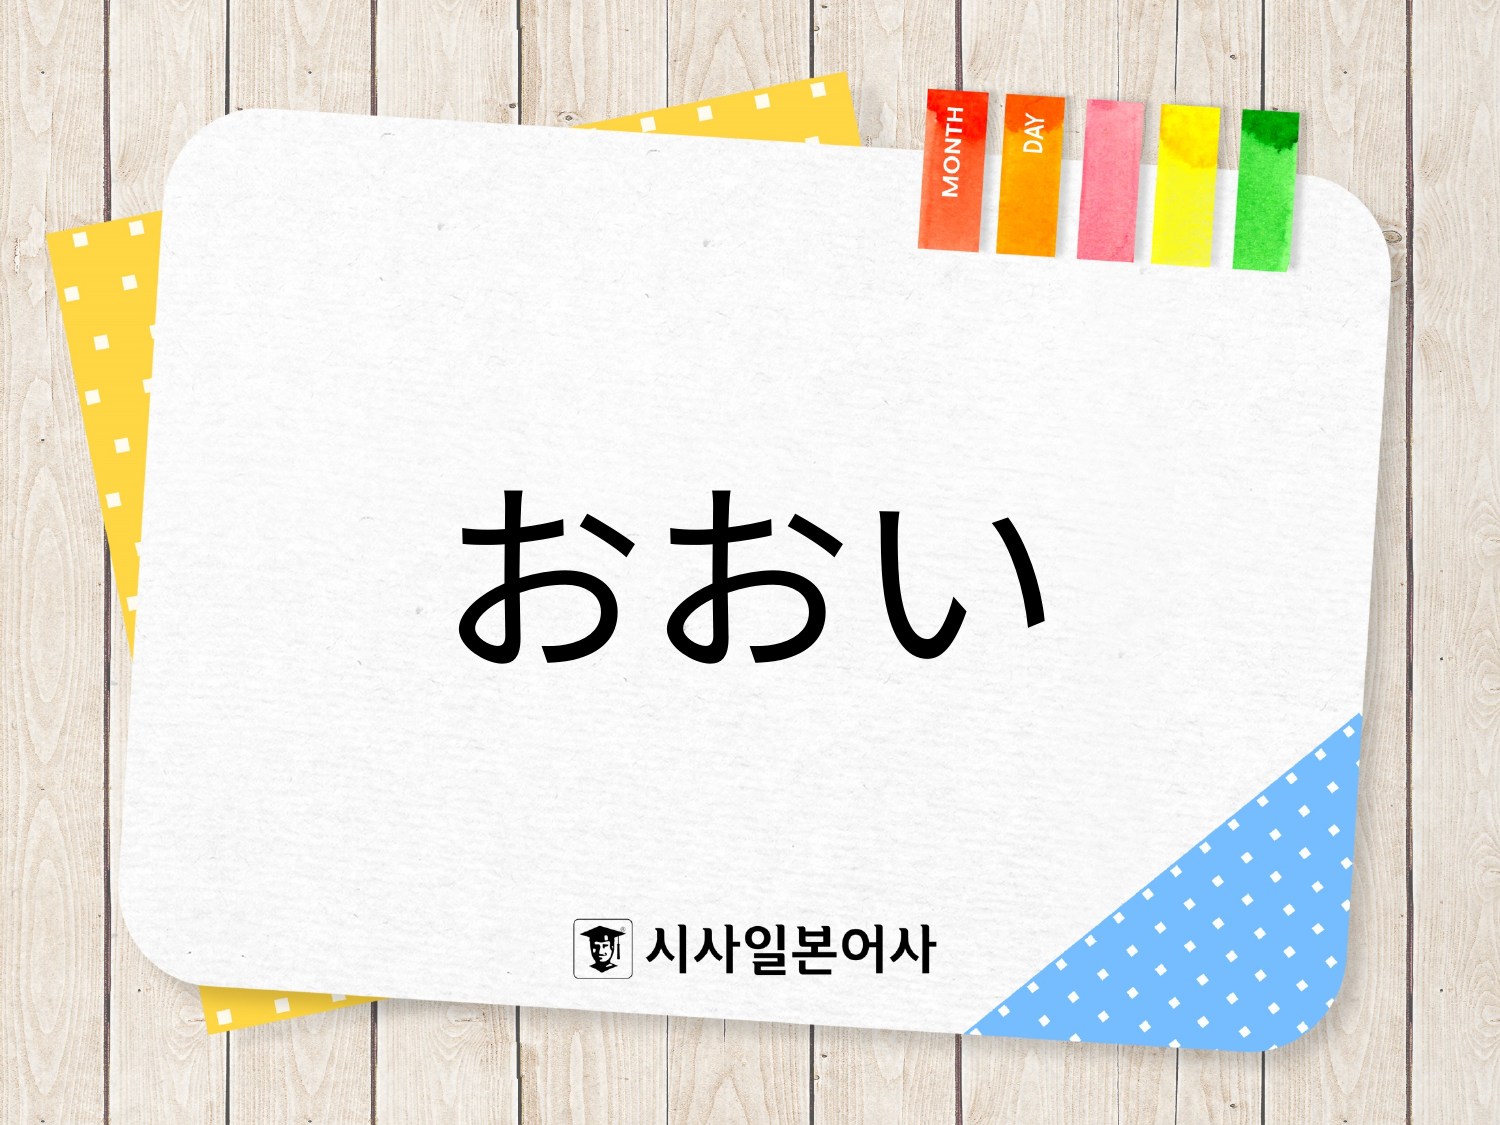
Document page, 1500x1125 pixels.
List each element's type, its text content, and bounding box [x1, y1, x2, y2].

title おおい [75, 338, 1425, 811]
picture [0, 0, 1500, 1125]
